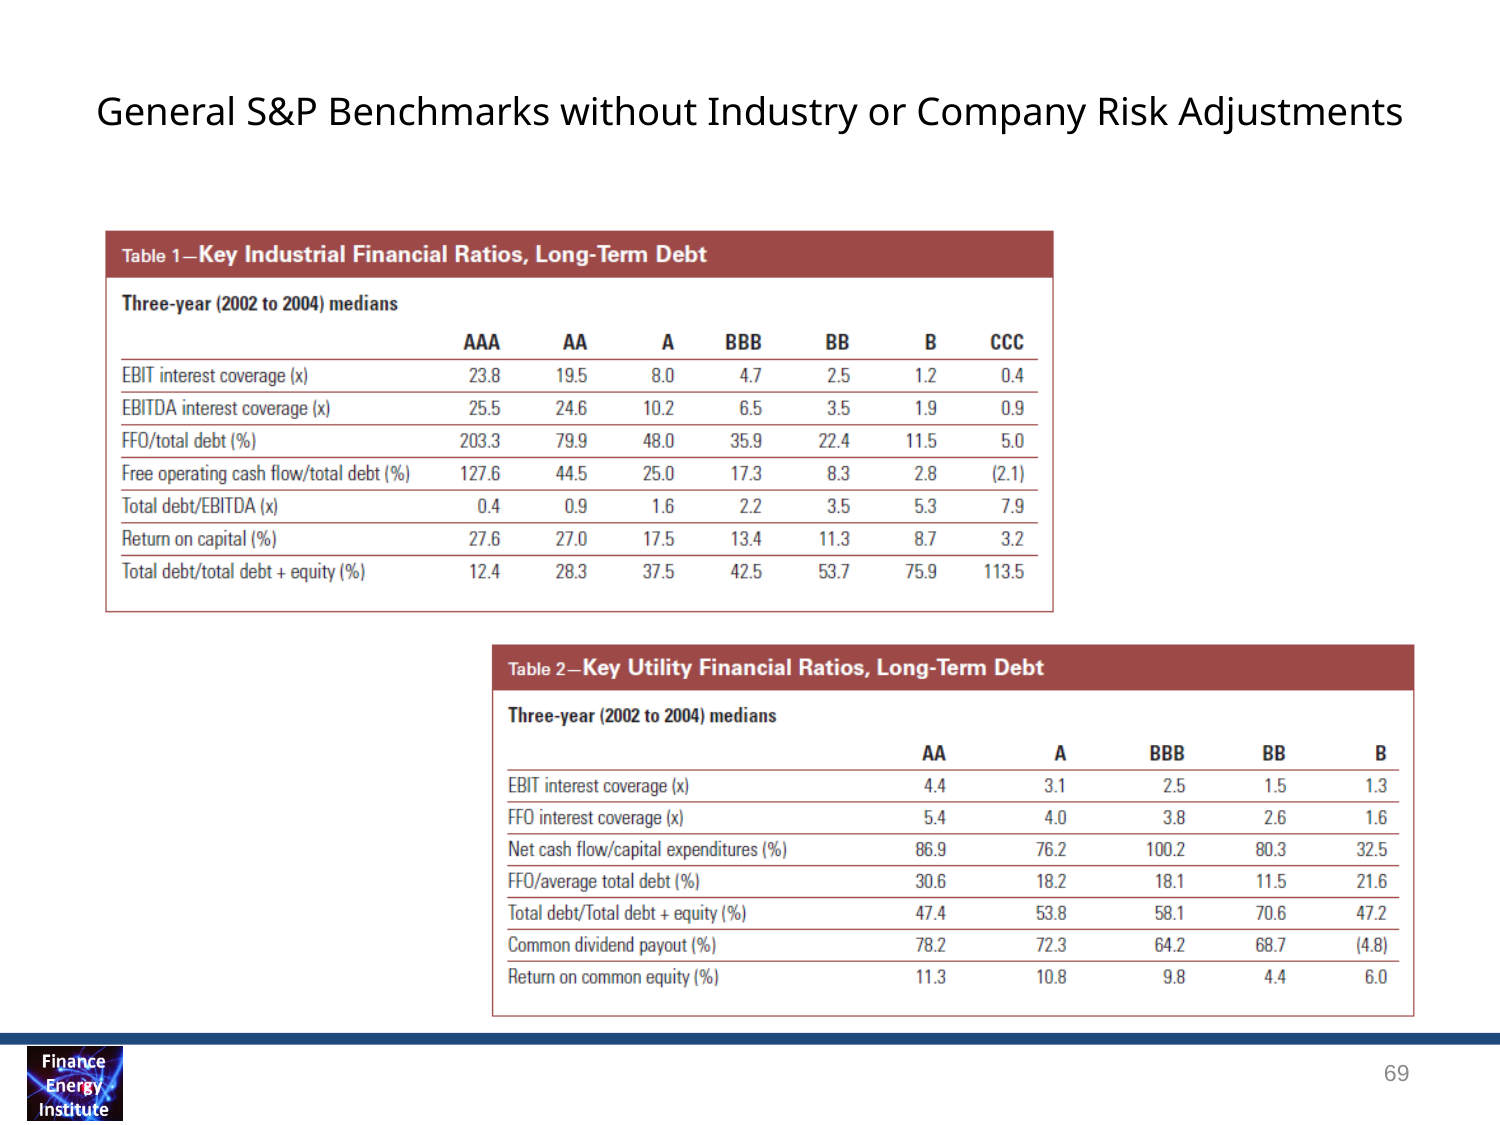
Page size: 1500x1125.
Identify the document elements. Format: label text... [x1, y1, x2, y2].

picture [487, 637, 1427, 1027]
title General S&P Benchmarks without Industry or Company Risk Adjustments [70, 56, 1430, 164]
picture [27, 1046, 123, 1121]
slide_number 69 [1074, 1042, 1425, 1103]
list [99, 222, 1063, 620]
